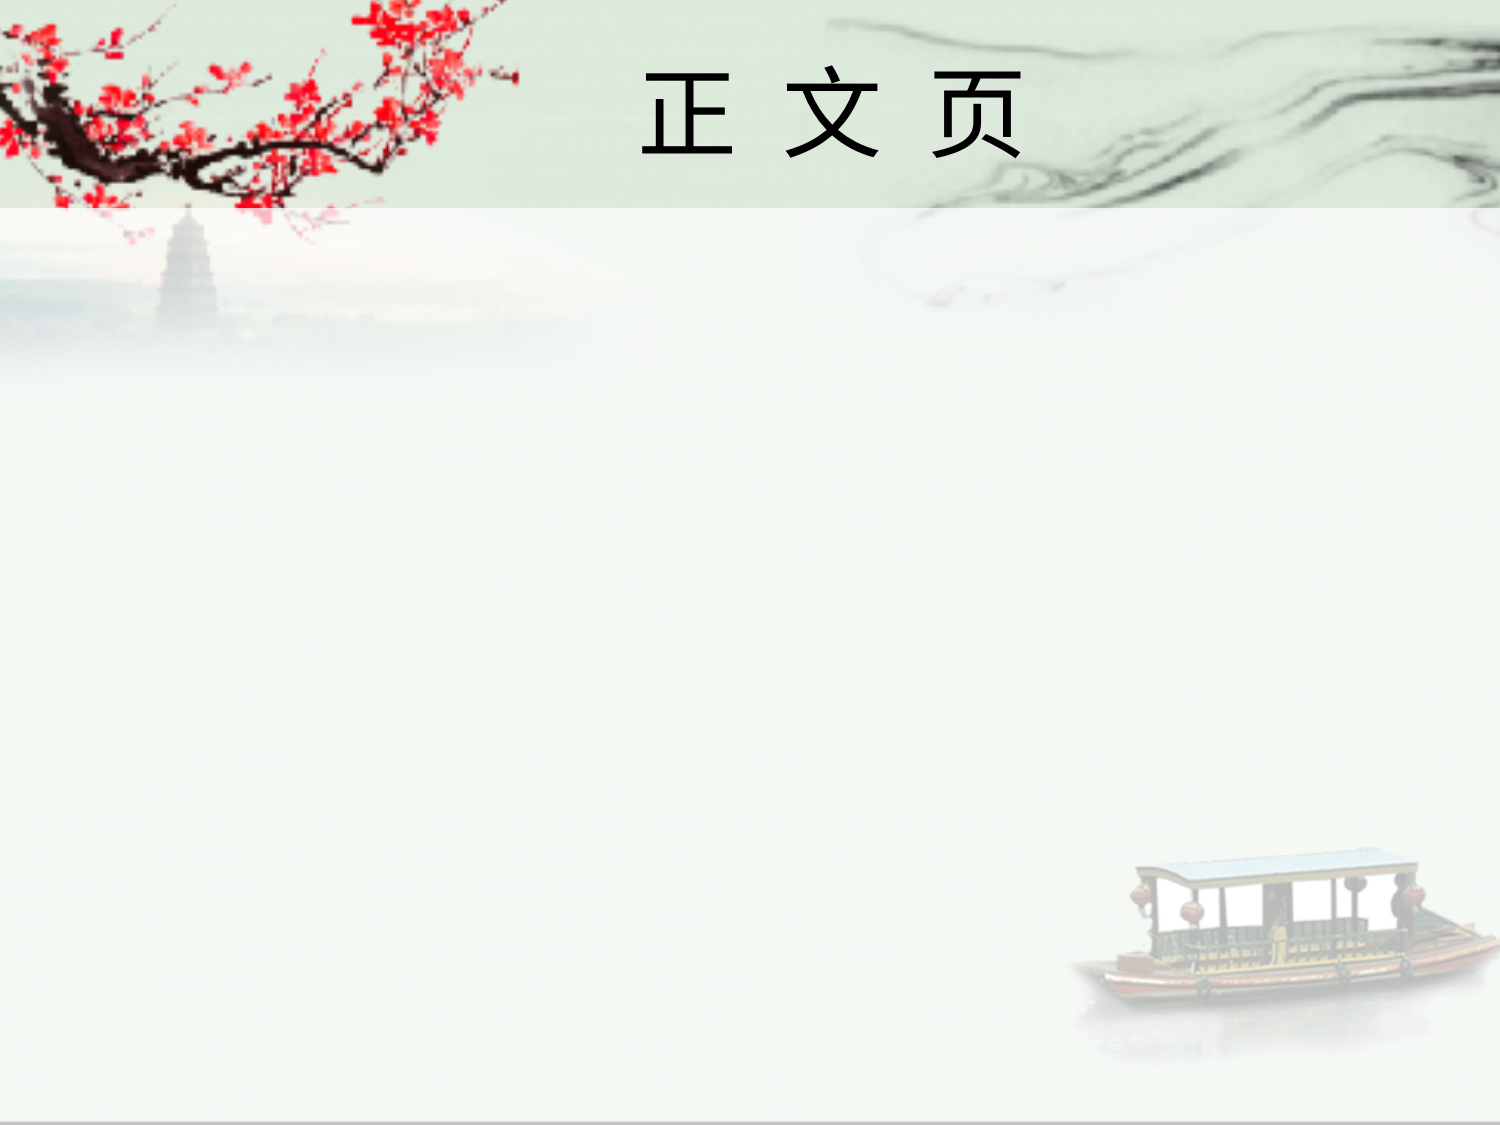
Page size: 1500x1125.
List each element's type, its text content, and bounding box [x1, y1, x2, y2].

picture [0, 0, 1500, 206]
text_box [0, 206, 1500, 1125]
text_box 正 文 页 [466, 42, 1199, 178]
